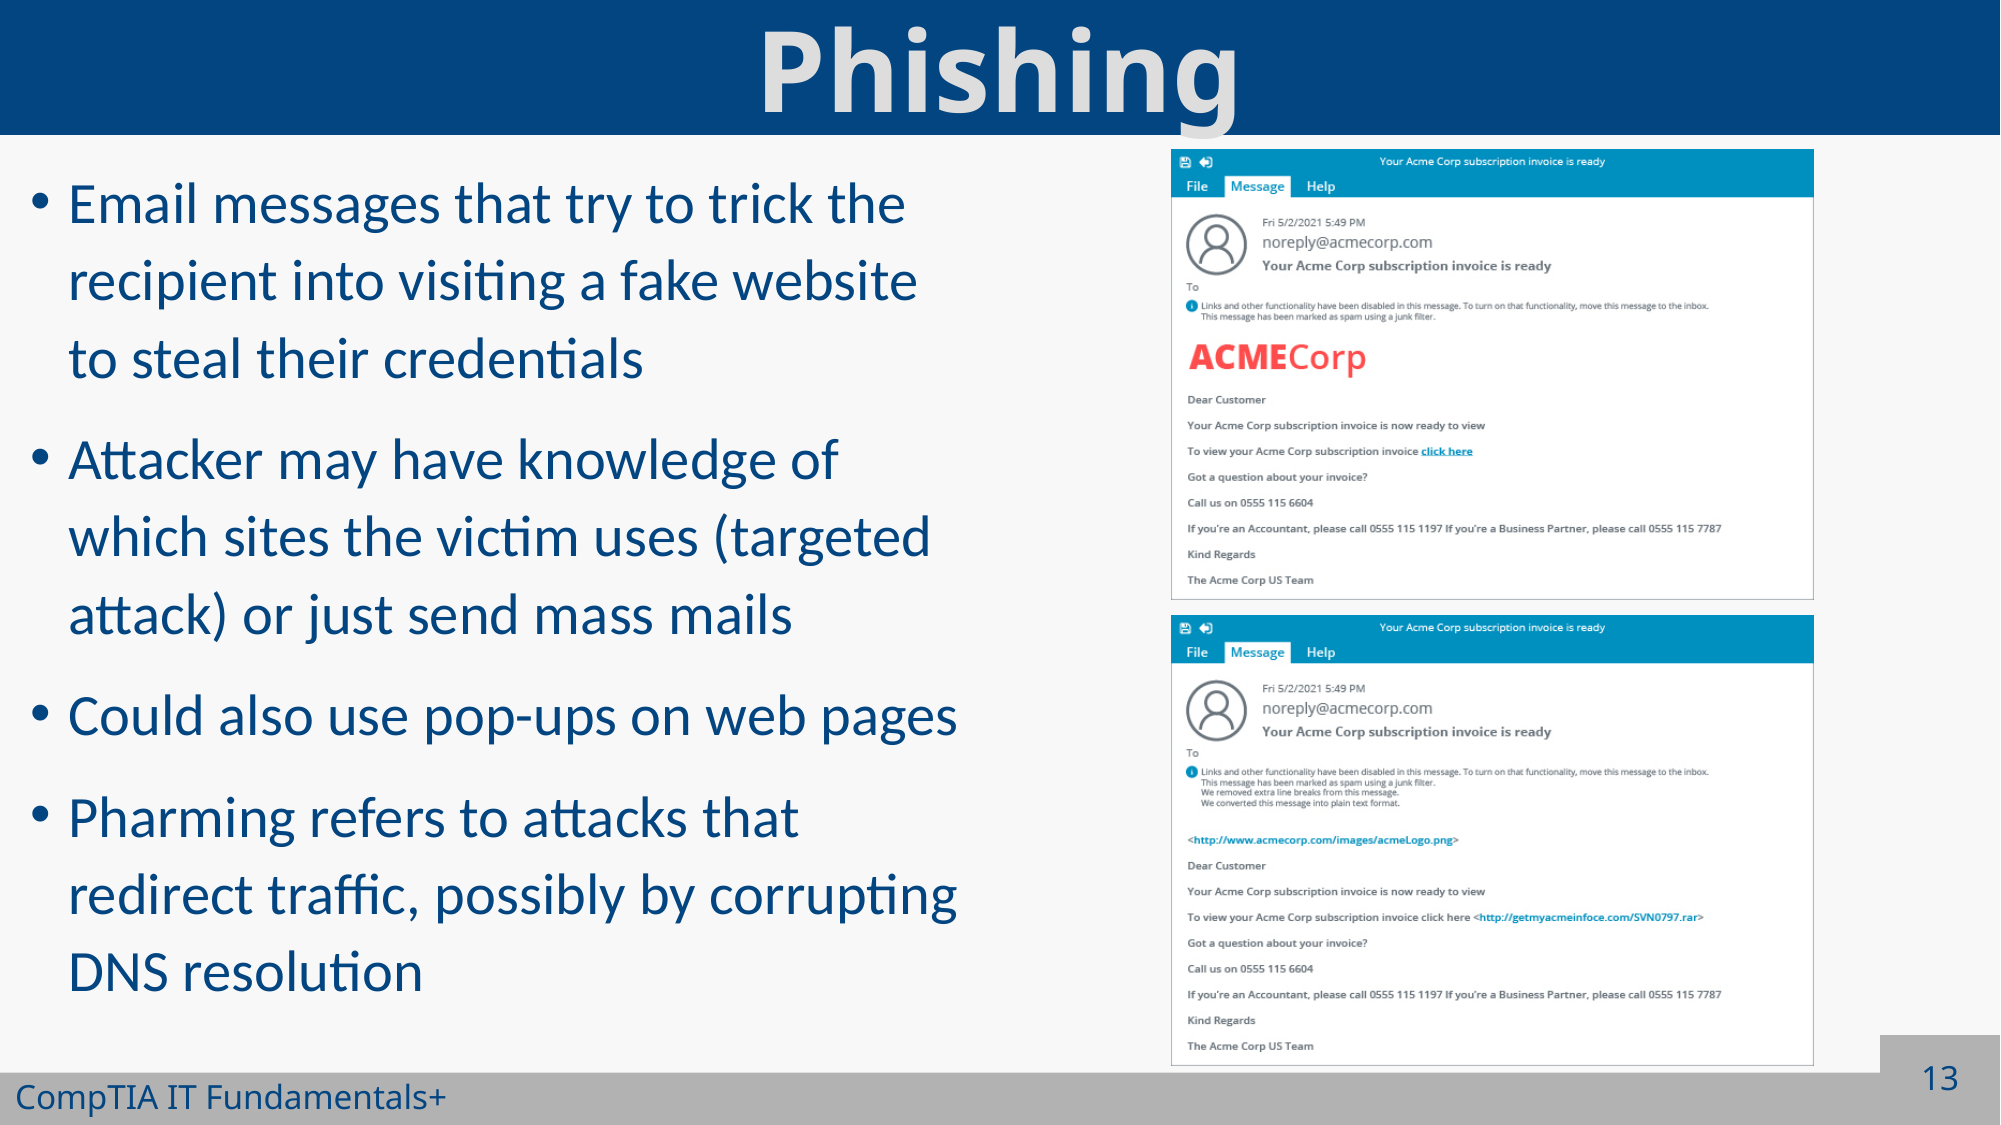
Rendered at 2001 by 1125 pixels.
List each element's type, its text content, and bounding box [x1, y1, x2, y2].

footer CompTIA IT Fundamentals+ [0, 1072, 1880, 1125]
title Phishing [0, 0, 2000, 135]
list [1170, 149, 1814, 600]
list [1170, 615, 1814, 1066]
list Email messages that try to trick the recipient into visiting a fake website to steal their credentials Attacker may have knowledge of which sites the victim uses (targeted attack) or just send mass mails Could also use pop-ups on web pages Pharming refers to attacks that redirect traffic, possibly by corrupting DNS resolution [15, 149, 990, 1065]
slide_number 13 [1880, 1035, 2000, 1125]
